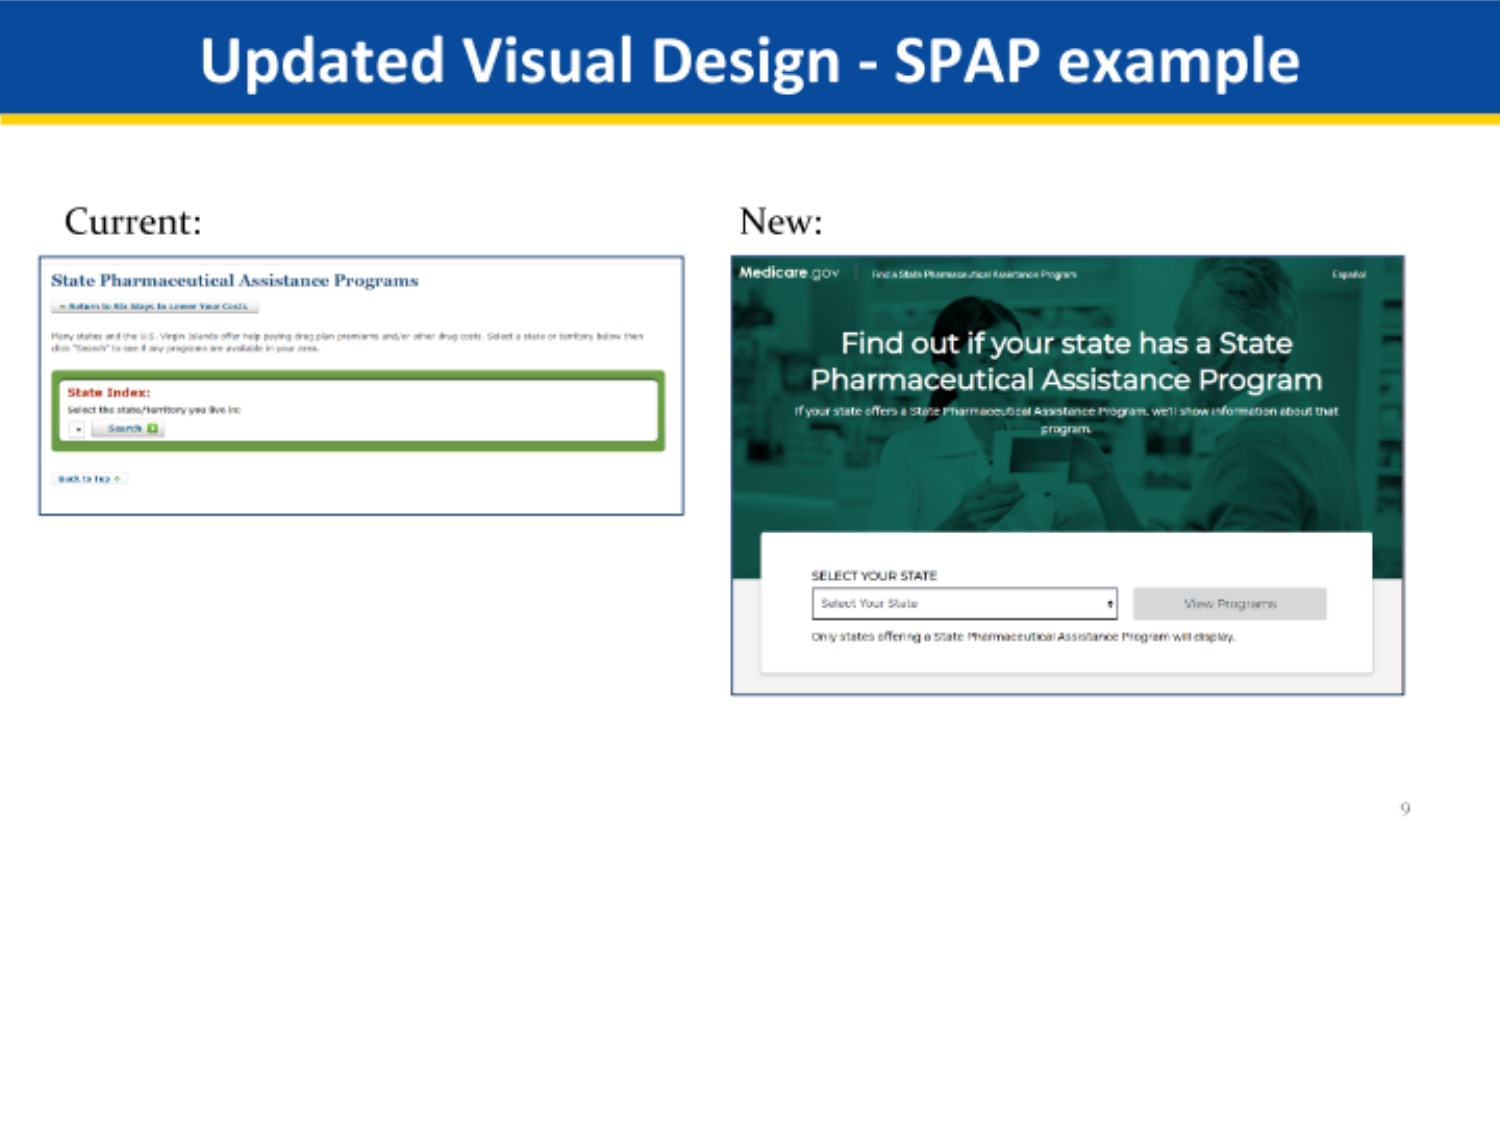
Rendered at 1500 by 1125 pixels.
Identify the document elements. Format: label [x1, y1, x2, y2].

picture [0, 0, 1500, 844]
